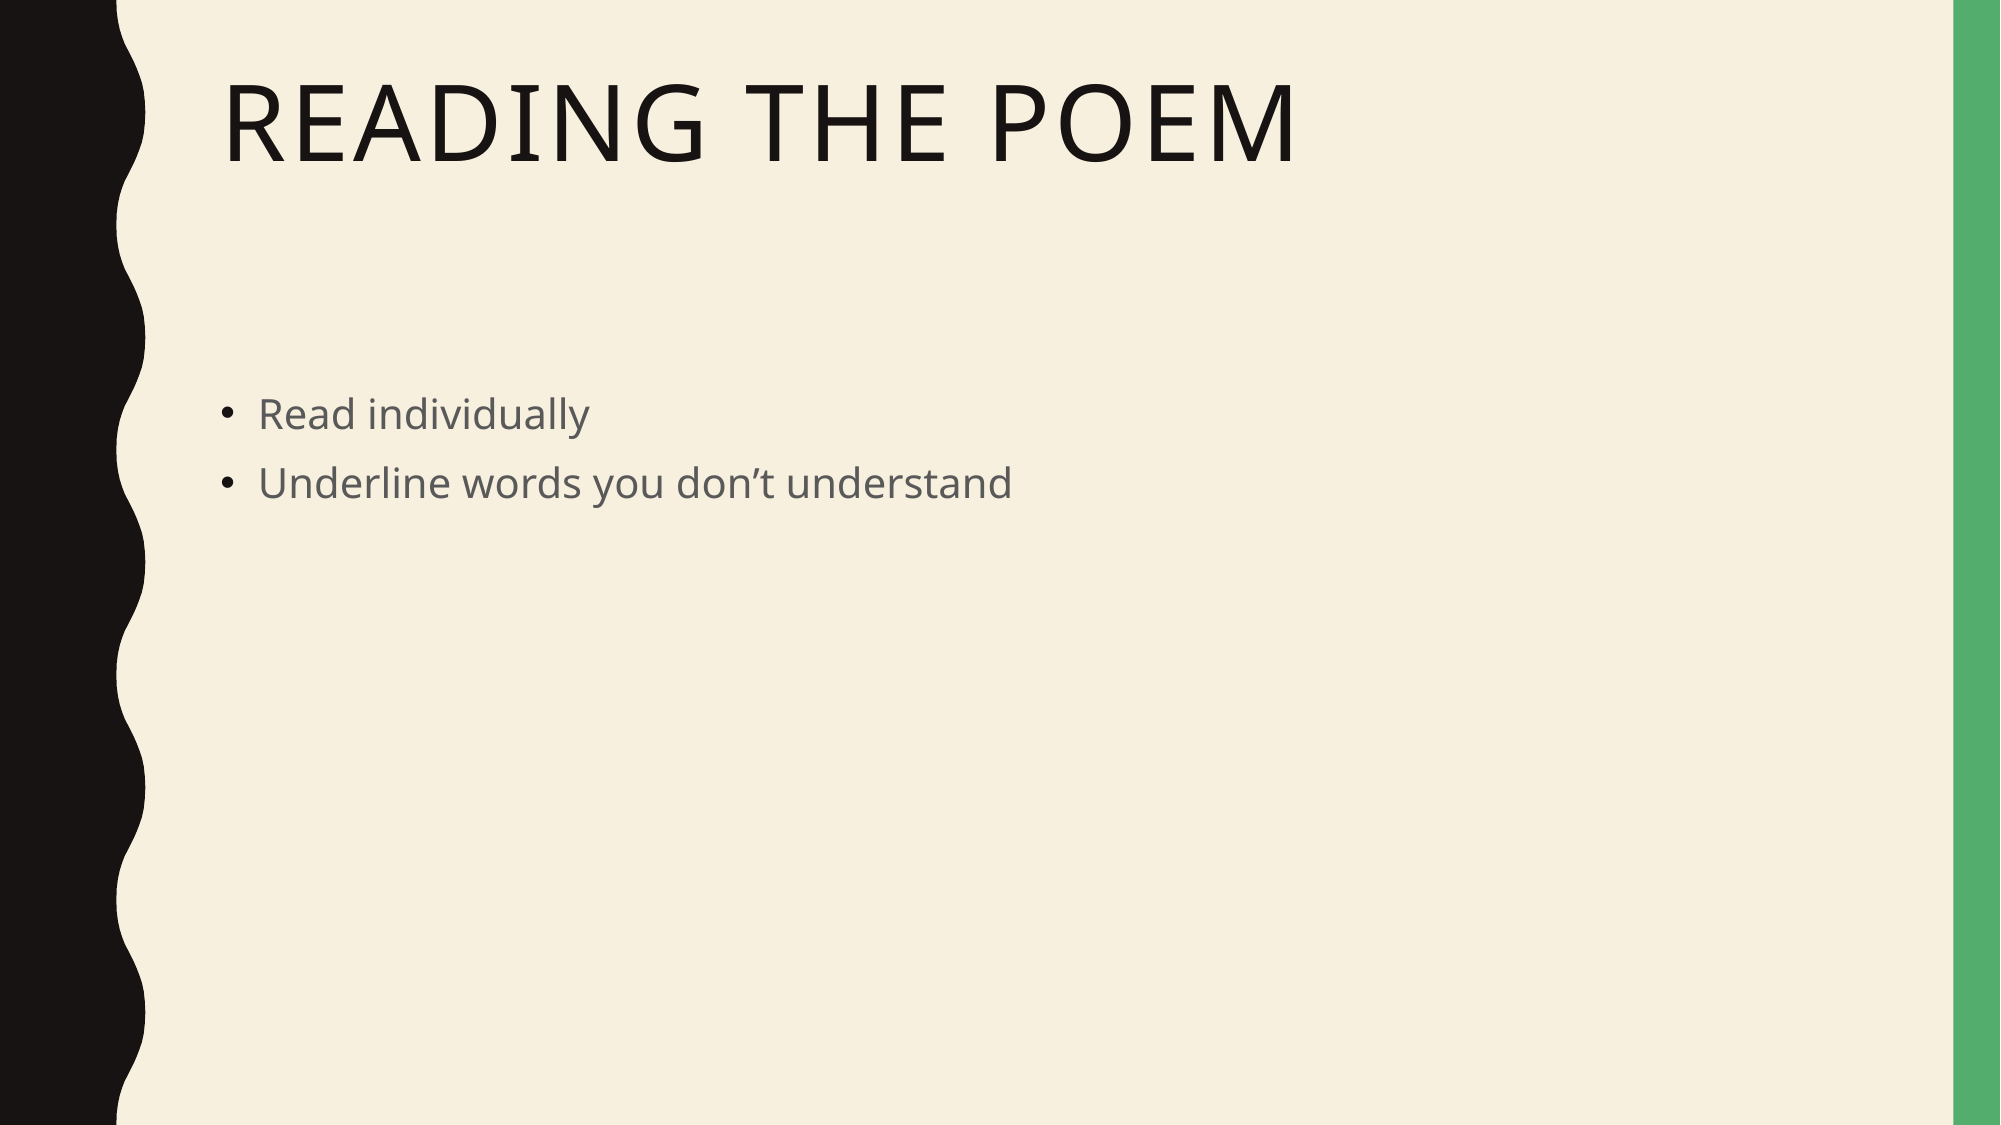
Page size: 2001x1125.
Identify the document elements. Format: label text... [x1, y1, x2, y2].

title Reading the poem [205, 62, 1875, 308]
list Read individually Underline words you don’t understand [205, 375, 1875, 965]
